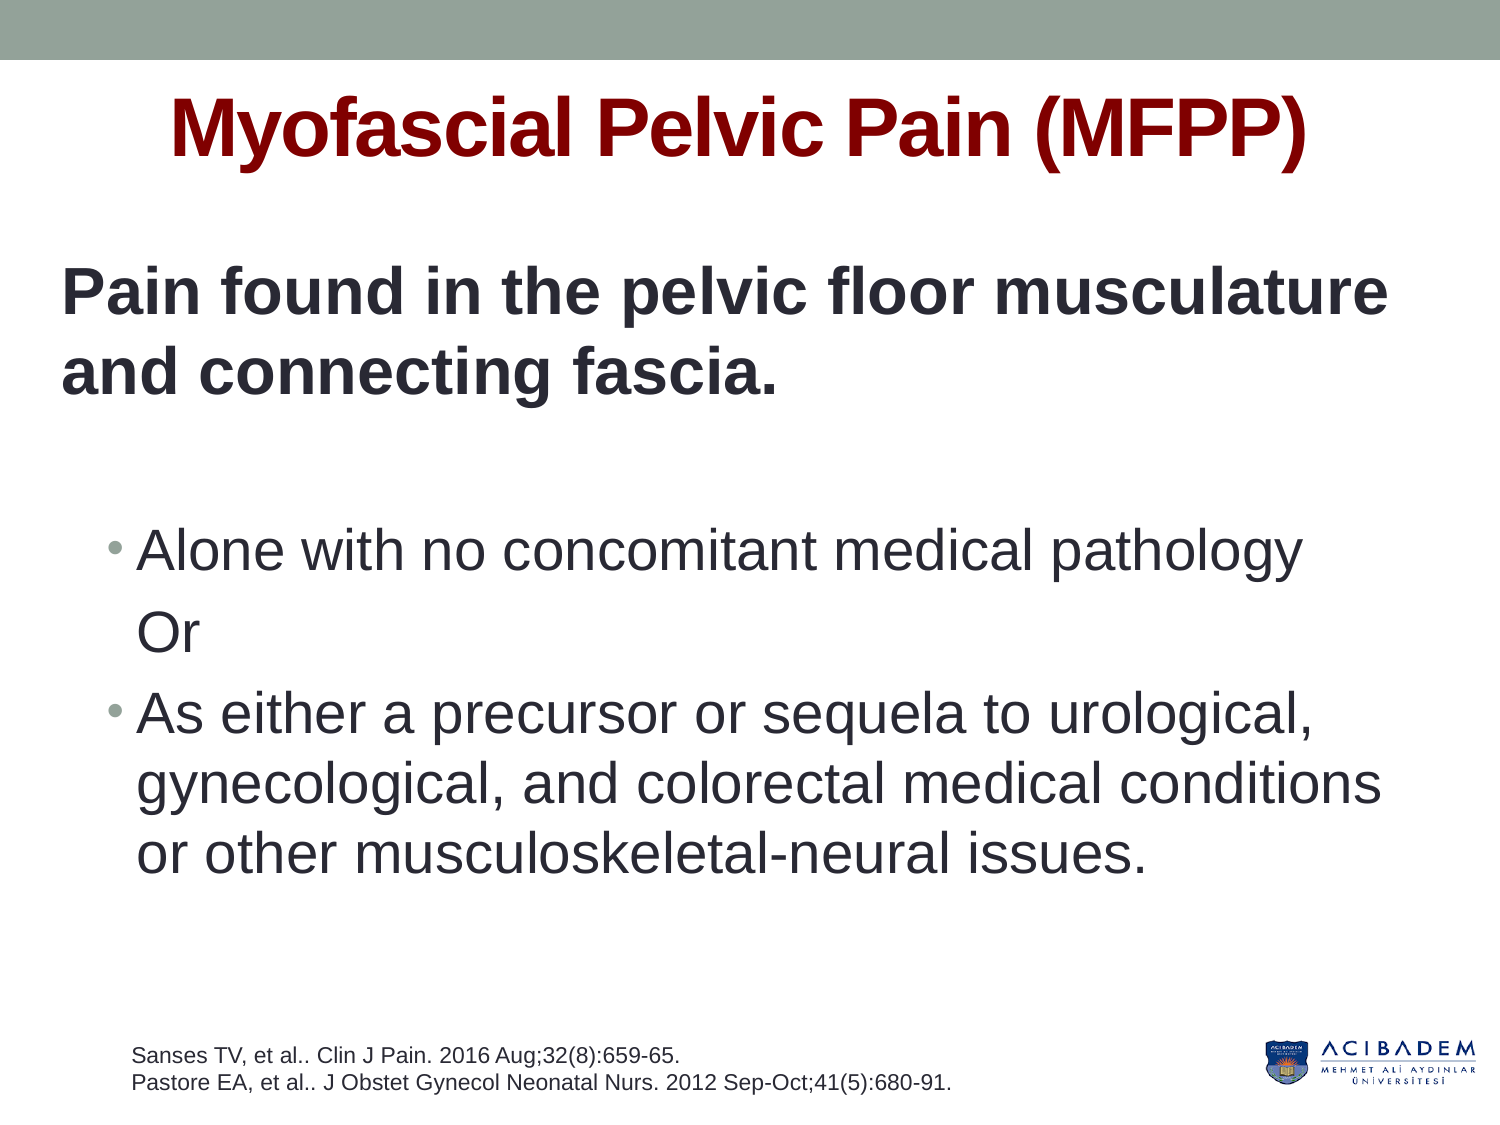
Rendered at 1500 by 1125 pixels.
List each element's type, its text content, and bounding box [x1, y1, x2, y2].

title Myofascial Pelvic Pain (MFPP) [46, 82, 1454, 239]
picture [1247, 1015, 1500, 1125]
text_box Sanses TV, et al.. Clin J Pain. 2016 Aug;32(8):659-65. Pastore EA, et al.. J Obstet Gynecol Neonatal Nurs. 2012 Sep-Oct;41(5):680-91. [116, 1033, 1244, 1103]
list Pain found in the pelvic floor musculature and connecting fascia. Alone with no concomitant medical pathology Or As either a precursor or sequela to urological, gynecological, and colorectal medical conditions or other musculoskeletal-neural issues. [46, 239, 1454, 933]
